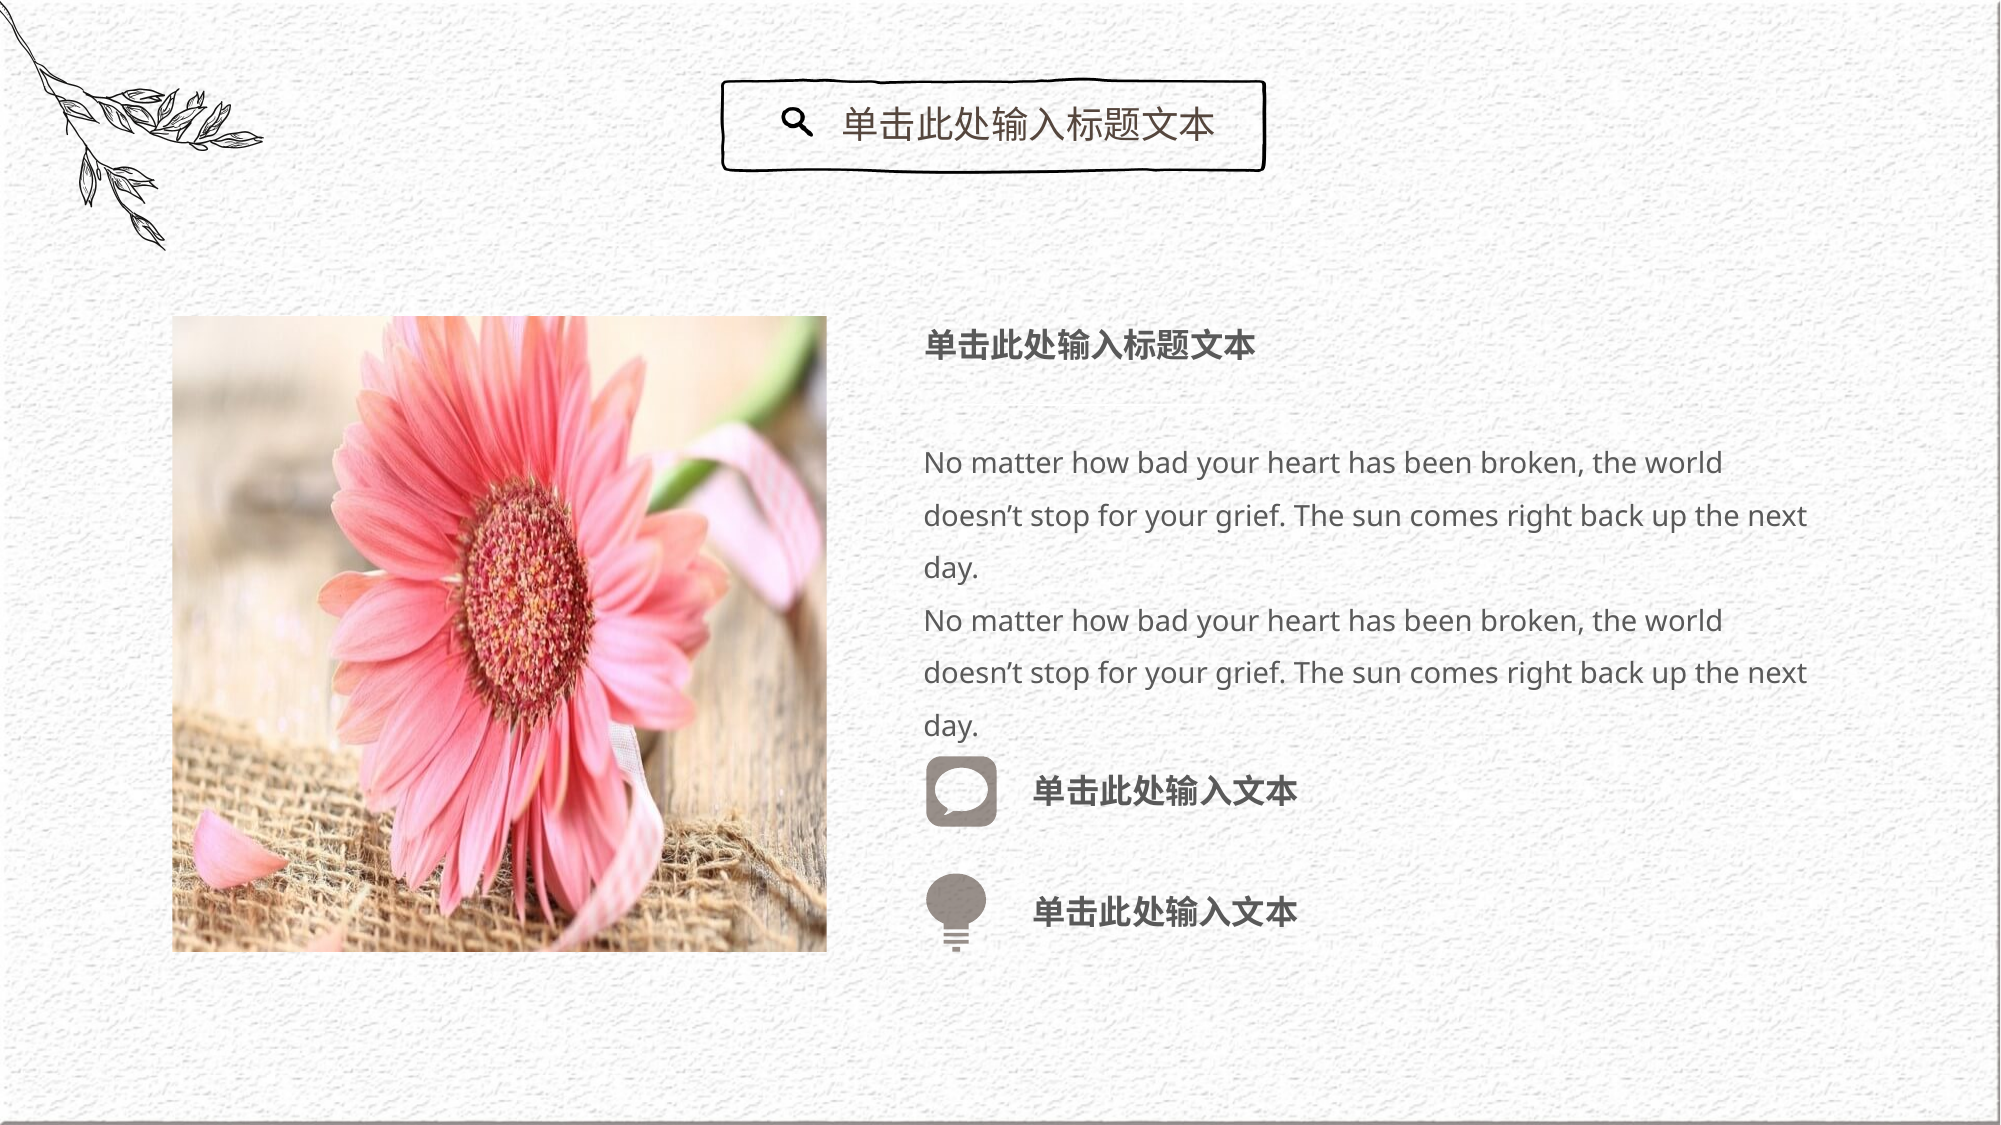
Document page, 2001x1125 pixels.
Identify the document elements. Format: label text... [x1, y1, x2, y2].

text_box [943, 939, 970, 945]
text_box 单击此处输入文本 [1018, 762, 1314, 818]
text_box [171, 316, 828, 953]
text_box [943, 932, 970, 938]
text_box [951, 946, 961, 953]
text_box No matter how bad your heart has been broken, the world doesn’t stop for your grief. The sun comes right back up the next day. No matter how bad your heart has been broken, the world doesn’t stop for your grief. The sun comes right back up the next day. [908, 419, 1828, 750]
text_box [925, 755, 998, 828]
text_box [925, 872, 988, 931]
text_box 单击此处输入文本 [1017, 883, 1314, 939]
text_box 单击此处输入标题文本 [909, 316, 1272, 372]
picture [0, 0, 2001, 1125]
